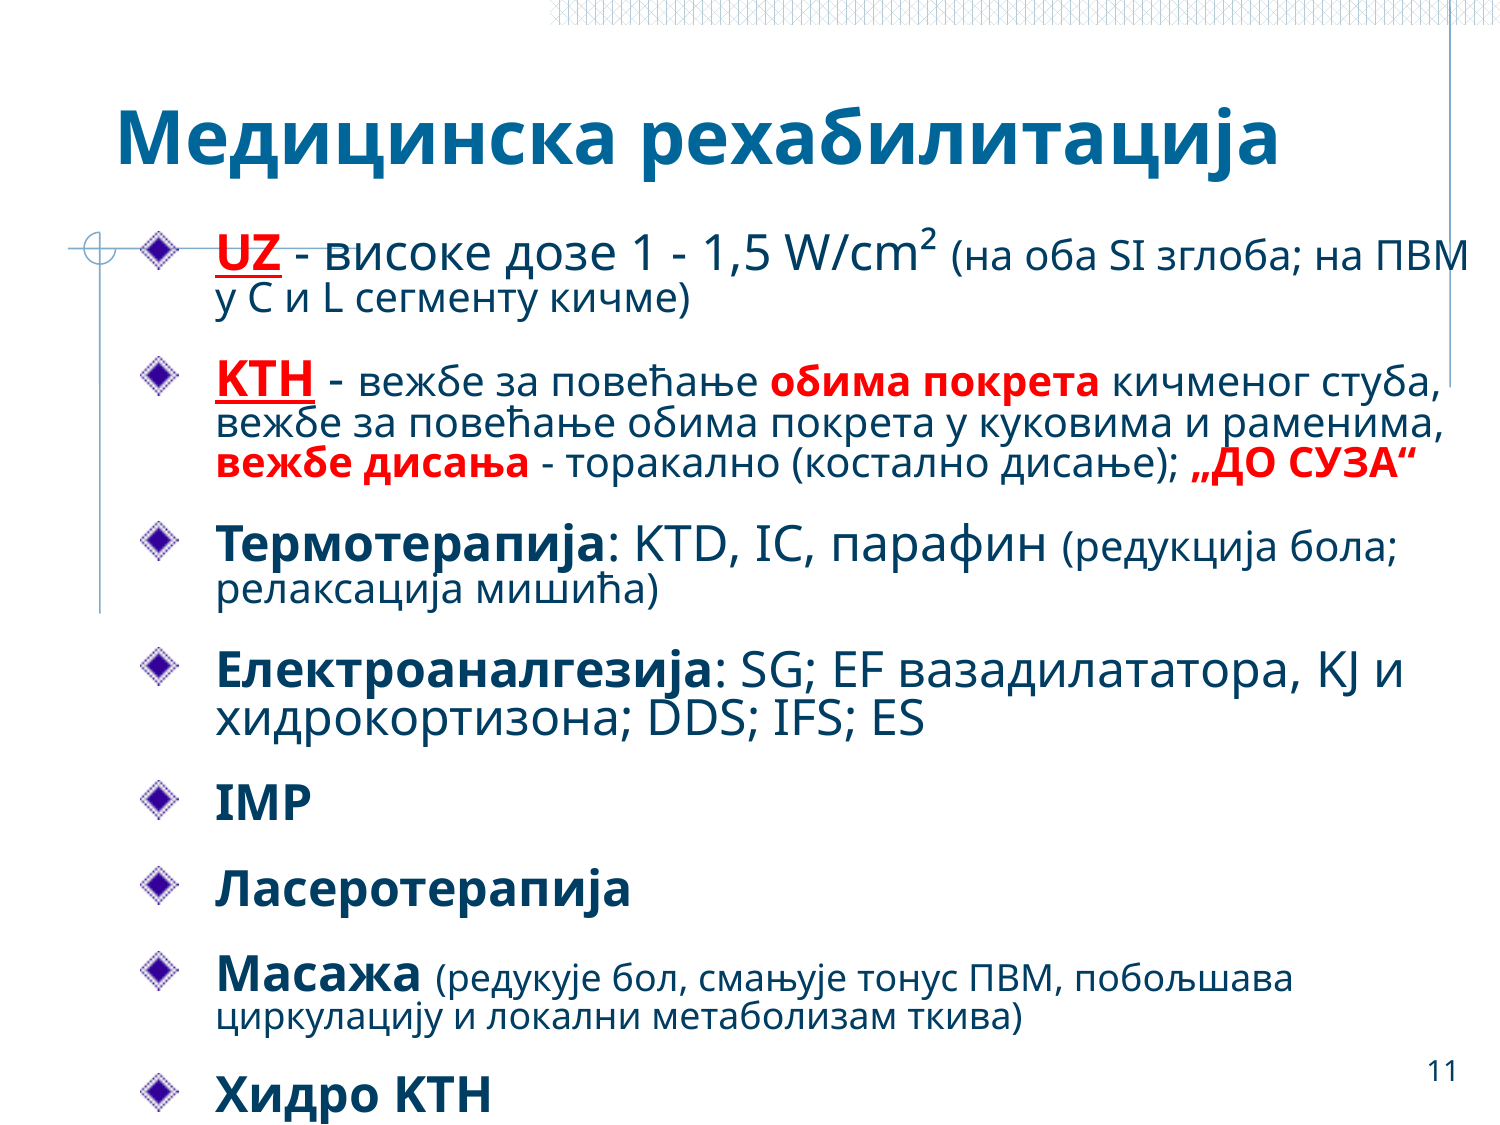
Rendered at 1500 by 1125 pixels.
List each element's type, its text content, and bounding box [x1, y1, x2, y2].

picture [140, 647, 179, 686]
picture [140, 356, 179, 396]
picture [140, 951, 179, 991]
picture [140, 780, 179, 820]
picture [140, 521, 179, 561]
picture [140, 1073, 179, 1112]
picture [140, 866, 179, 905]
slide_number 11 [1162, 1025, 1475, 1100]
title Медицинска рехабилитација [99, 0, 1376, 188]
picture [140, 231, 179, 270]
list UZ - високе дозе 1 - 1,5 W/cm² (на оба SI зглоба; на ПВМ у C и L сегменту кичме) KTH - вежбе за повећање обима покрета кичменог стуба, вежбе за повећање обима покрета у куковима и раменима, вежбе дисања - торакално (костално дисање); „ДО СУЗА“ Термотерапија: KTD, IC, парафин (редукција бола; релаксација мишића) Електроаналгезијa: SG; EF вазадилататора, KJ и хидрокортизона; DDS; IFS; ES IMP Ласеротерапија Масажа (редукује бол, смањује тонус ПВМ, побољшава циркулацију и локални метаболизам ткива) Хидро KTH [124, 224, 1500, 901]
